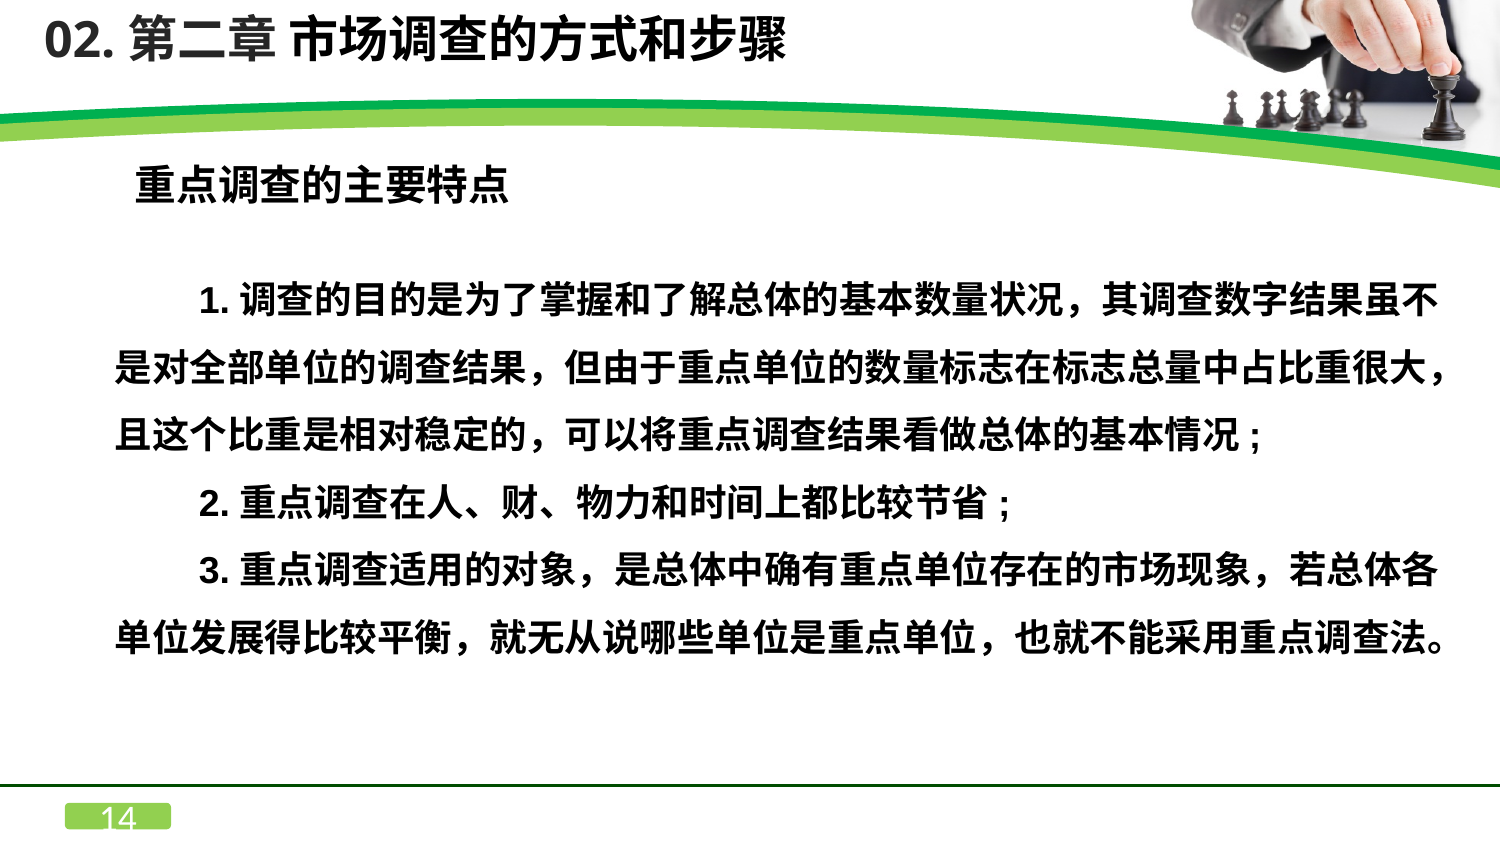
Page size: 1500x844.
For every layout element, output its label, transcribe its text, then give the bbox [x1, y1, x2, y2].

text_box 02.第二章 市场调查的方式和步骤 [29, 0, 852, 75]
picture [1187, 0, 1500, 156]
text_box 重点调查的主要特点 1.调查的目的是为了掌握和了解总体的基本数量状况，其调查数字结果虽不是对全部单位的调查结果，但由于重点单位的数量标志在标志总量中占比重很大，且这个比重是相对稳定的，可以将重点调查结果看做总体的基本情况; 2.重点调查在人、财、物力和时间上都比较节省; 3.重点调查适用的对象，是总体中确有重点单位存在的市场现象，若总体各单位发展得比较平衡，就无从说哪些单位是重点单位，也就不能采用重点调查法。 [100, 126, 1483, 667]
